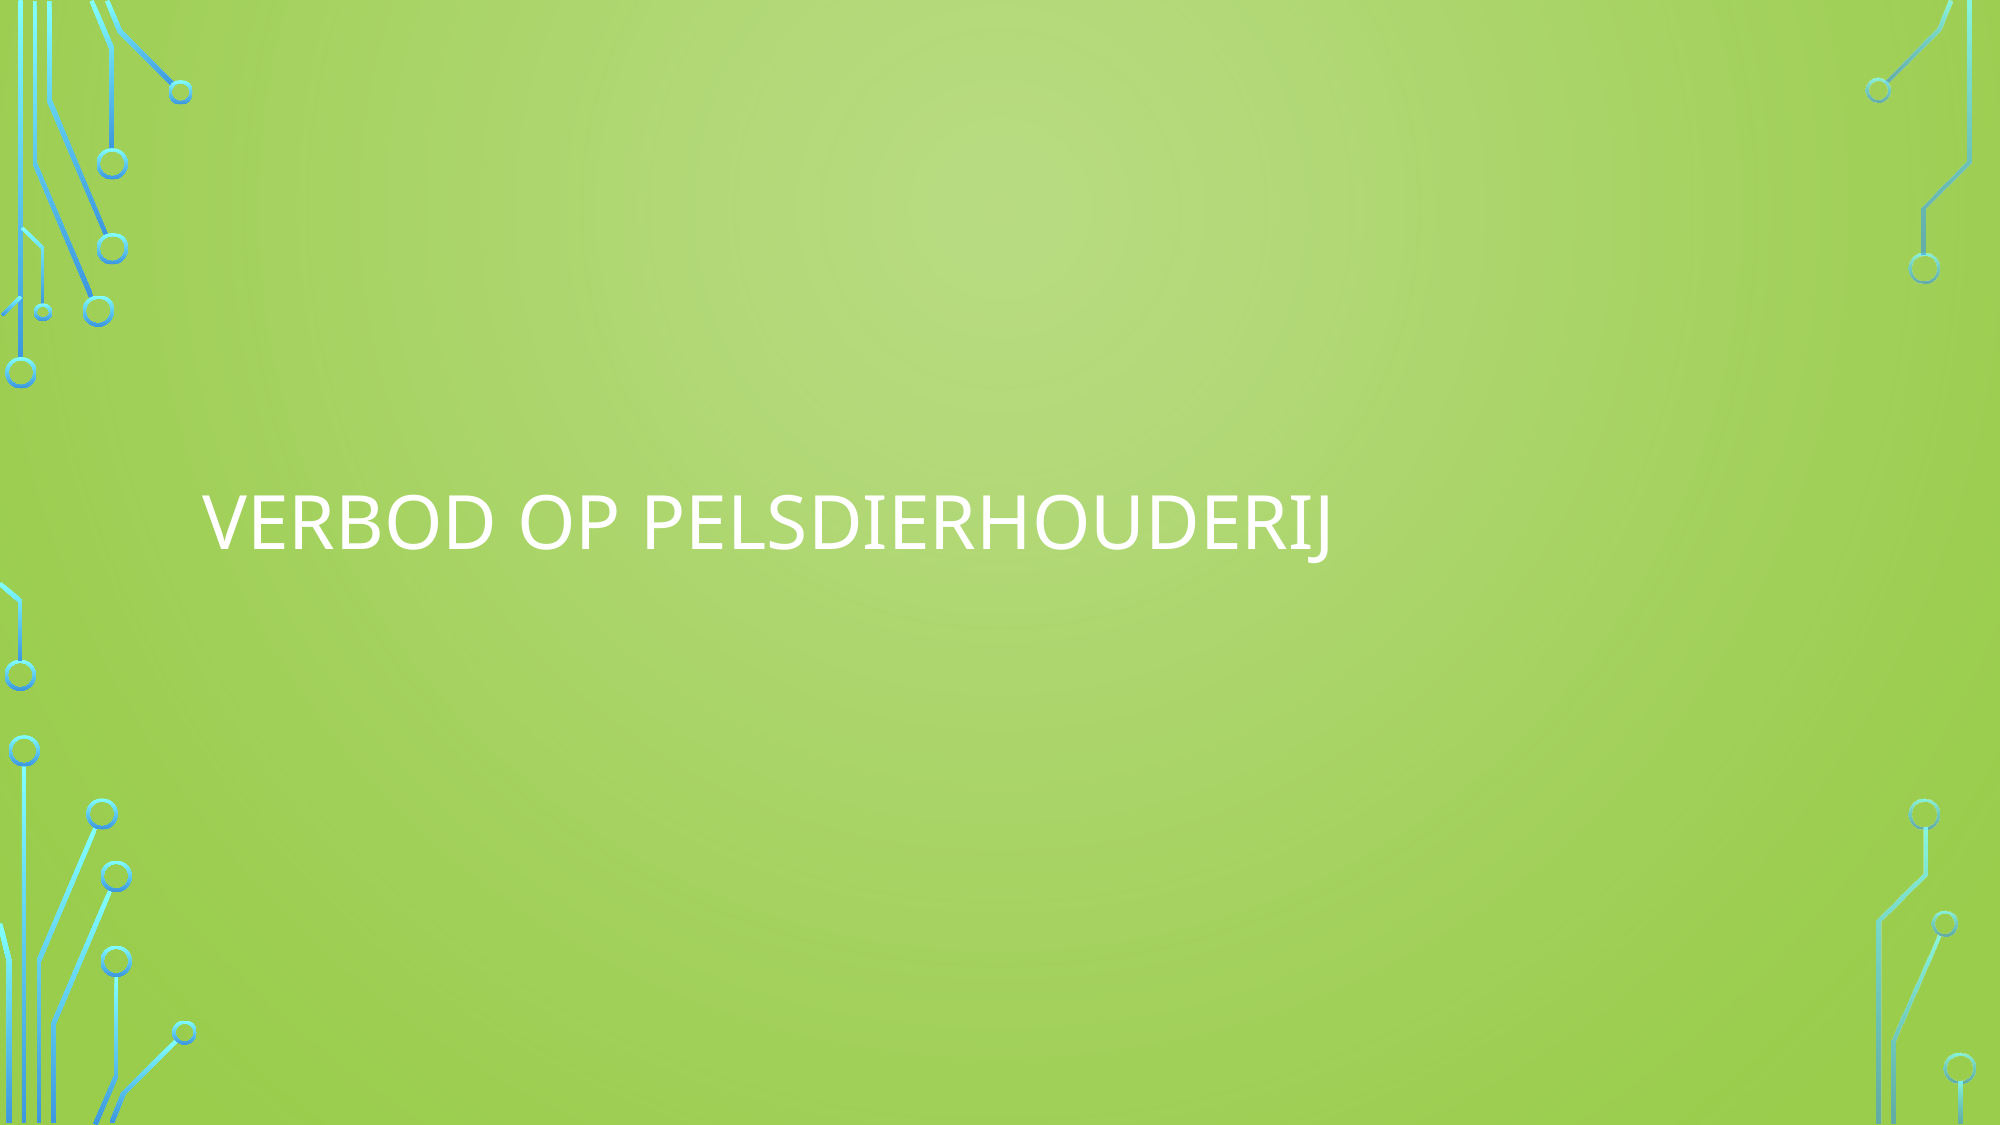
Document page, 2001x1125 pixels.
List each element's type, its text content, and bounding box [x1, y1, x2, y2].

title Verbod op pelsdierhouderij [187, 101, 1813, 950]
